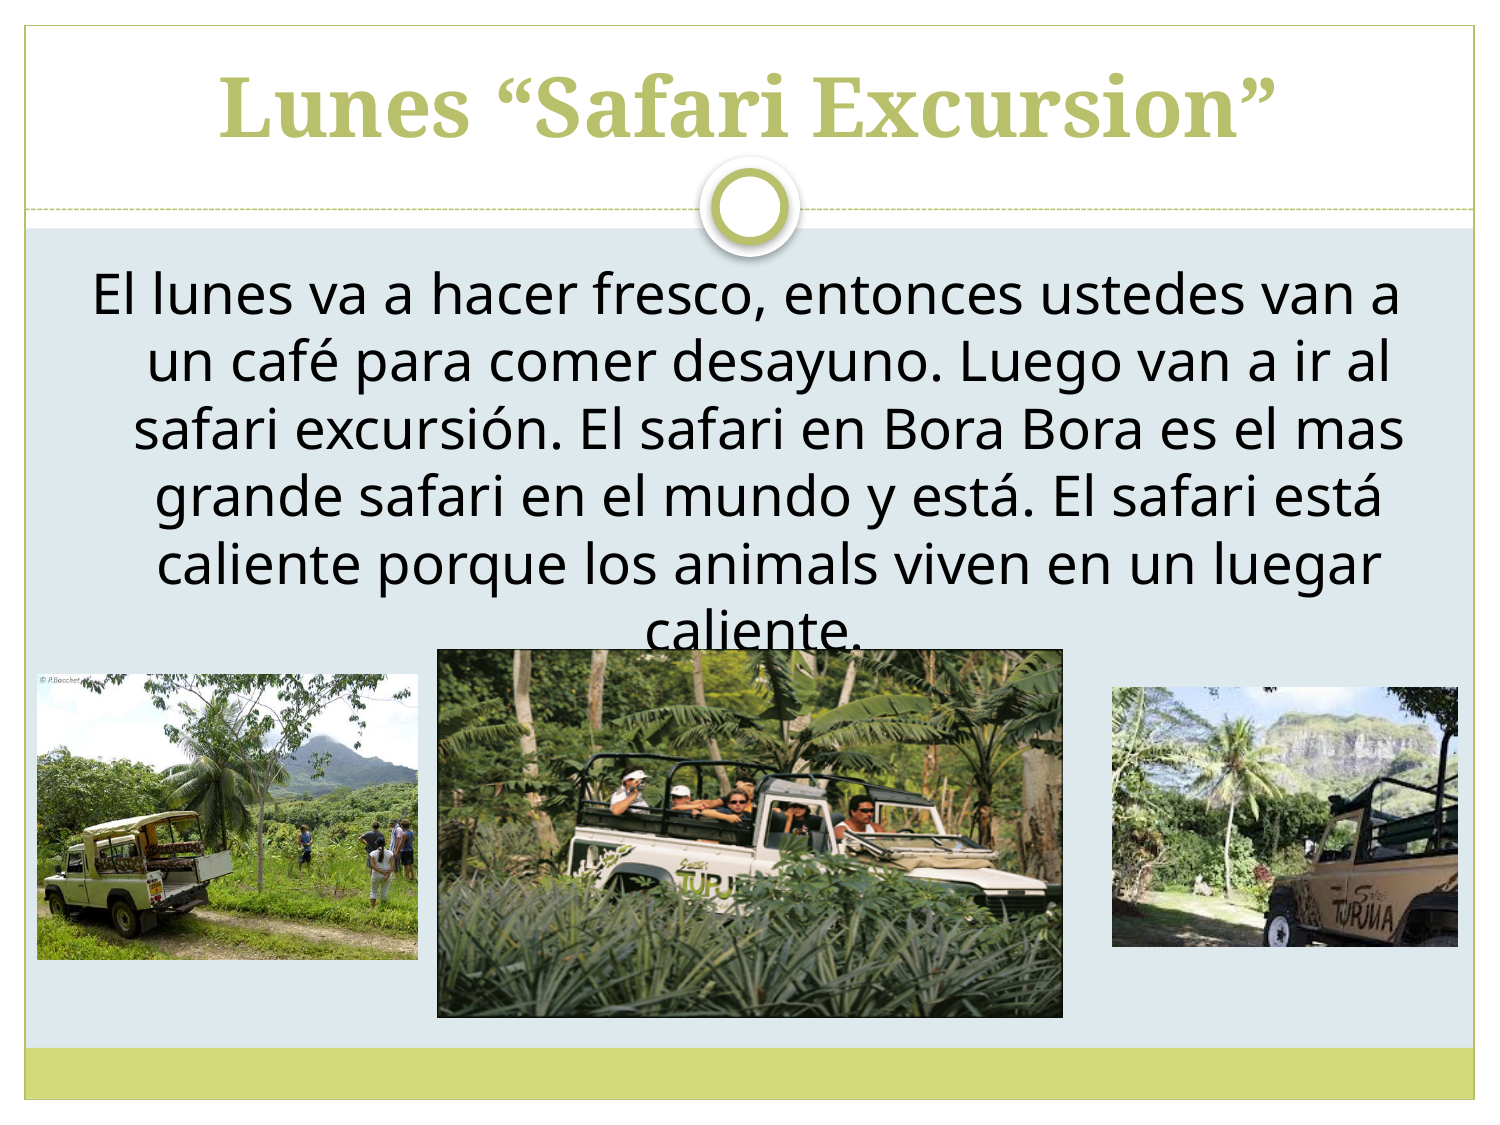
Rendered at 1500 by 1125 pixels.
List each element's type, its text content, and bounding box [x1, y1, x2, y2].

picture [37, 674, 418, 961]
list El lunes va a hacer fresco, entonces ustedes van a un café para comer desayuno. Luego van a ir al safari excursión. El safari en Bora Bora es el mas grande safari en el mundo y está. El safari está caliente porque los animals viven en un luegar caliente. [49, 250, 1445, 1001]
title Lunes “Safari Excursion” [49, 37, 1450, 162]
picture [1112, 687, 1459, 947]
picture [437, 649, 1063, 1018]
